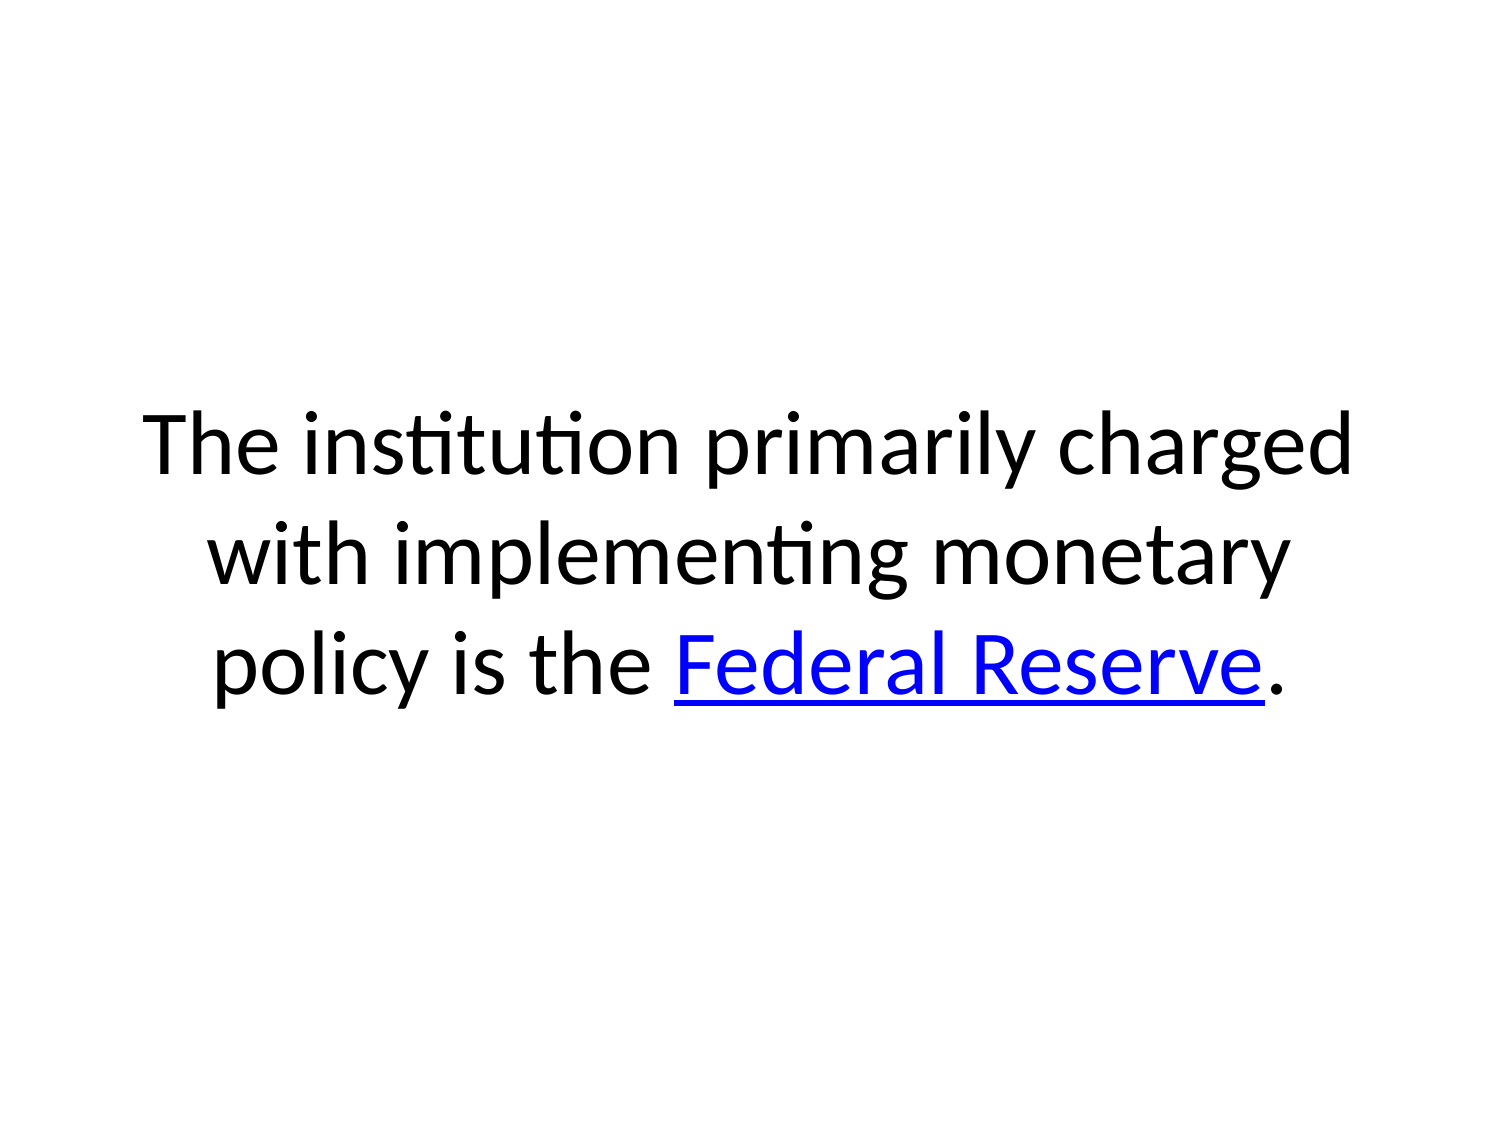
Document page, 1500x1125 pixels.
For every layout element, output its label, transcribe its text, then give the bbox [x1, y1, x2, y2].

title The institution primarily charged with implementing monetary policy is the Federal Reserve. [74, 44, 1426, 1051]
